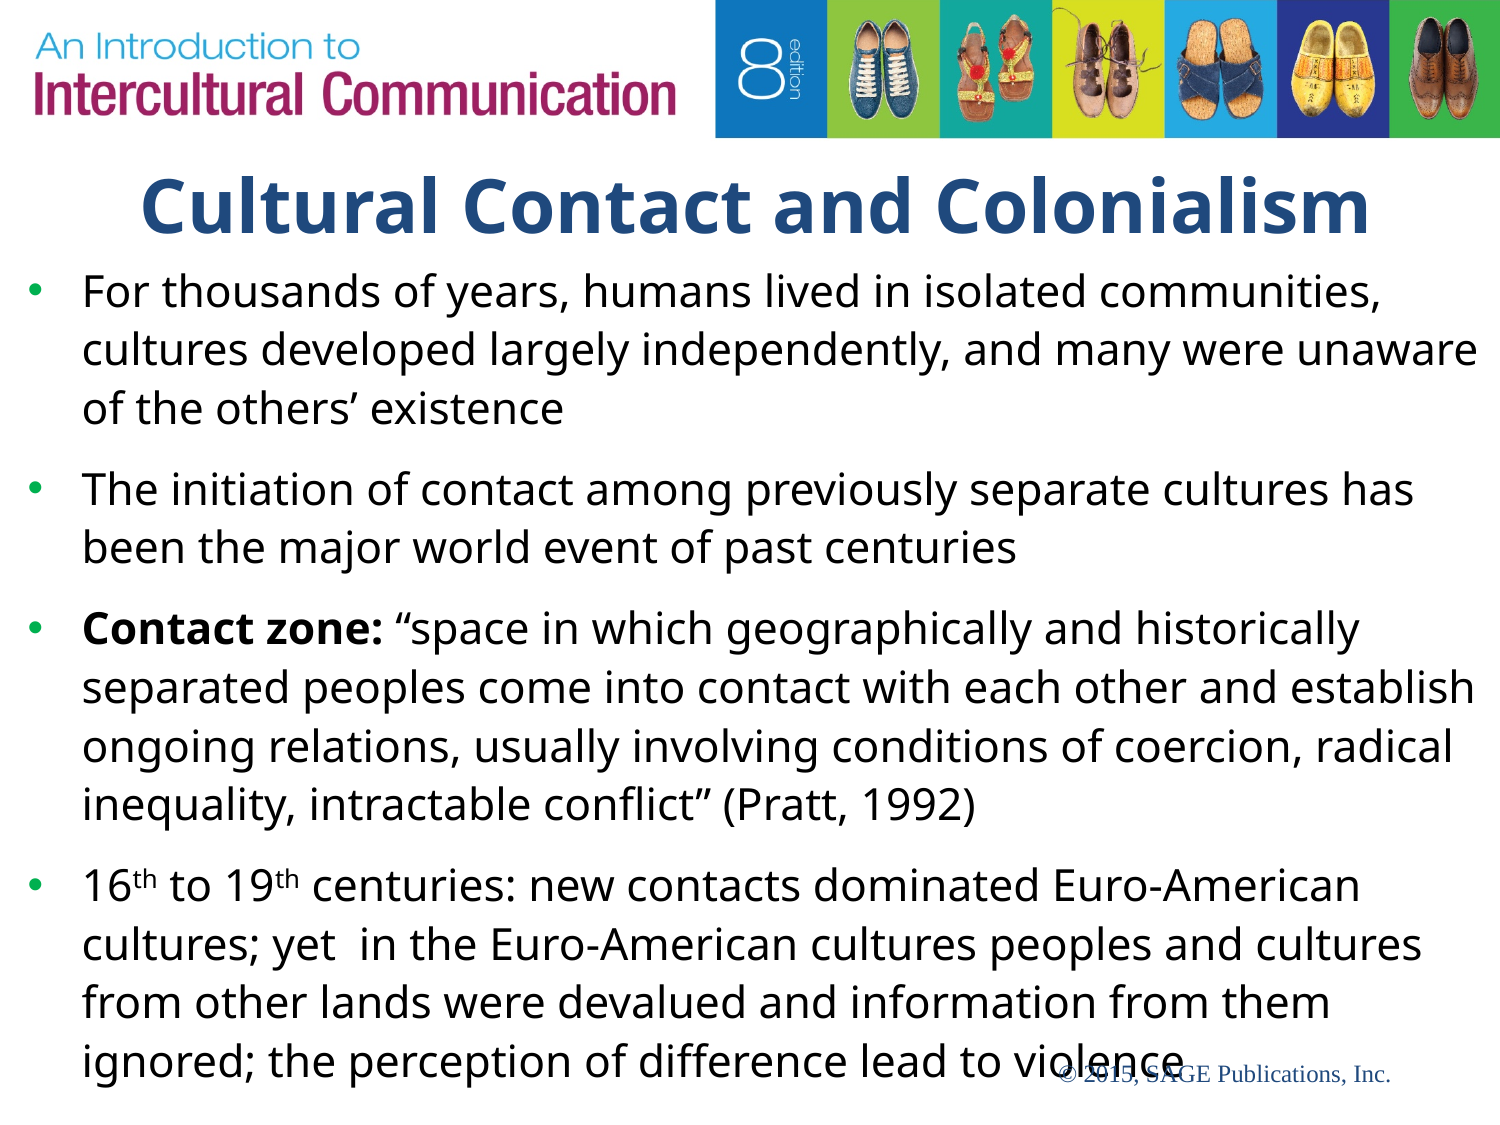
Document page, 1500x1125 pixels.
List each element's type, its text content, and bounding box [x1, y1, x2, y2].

footer © 2015, SAGE Publications, Inc. [987, 1042, 1463, 1103]
picture [0, 0, 1500, 1125]
title Cultural Contact and Colonialism [62, 162, 1450, 246]
list For thousands of years, humans lived in isolated communities, cultures developed largely independently, and many were unaware of the others’ existence The initiation of contact among previously separate cultures has been the major world event of past centuries Contact zone: “space in which geographically and historically separated peoples come into contact with each other and establish ongoing relations, usually involving conditions of coercion, radical inequality, intractable conflict” (Pratt, 1992) 16th to 19th centuries: new contacts dominated Euro-American cultures; yet in the Euro-American cultures peoples and cultures from other lands were devalued and information from them ignored; the perception of difference lead to violence [12, 249, 1500, 1113]
